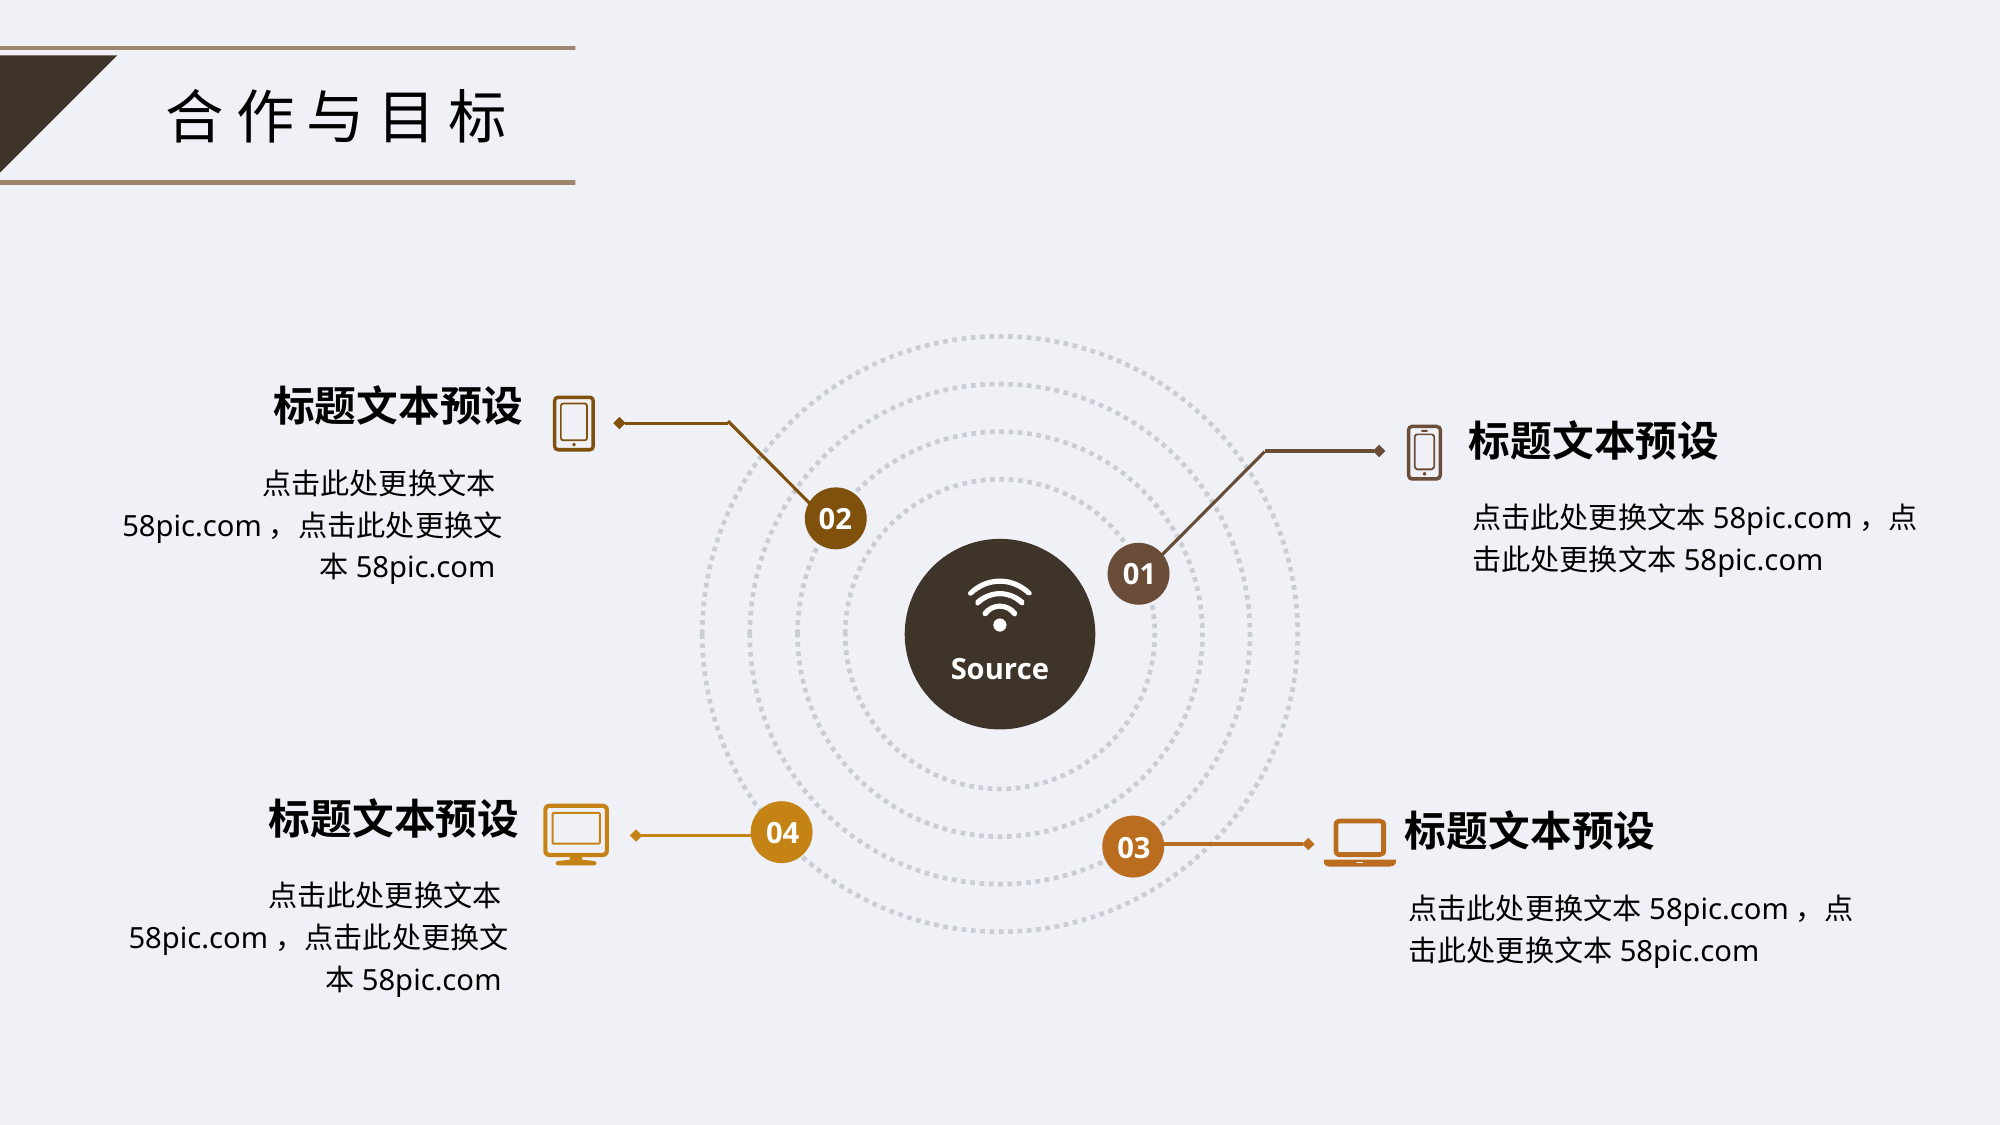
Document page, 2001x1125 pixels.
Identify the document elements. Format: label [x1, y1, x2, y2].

text_box [107, 336, 1934, 988]
text_box [0, 48, 576, 183]
